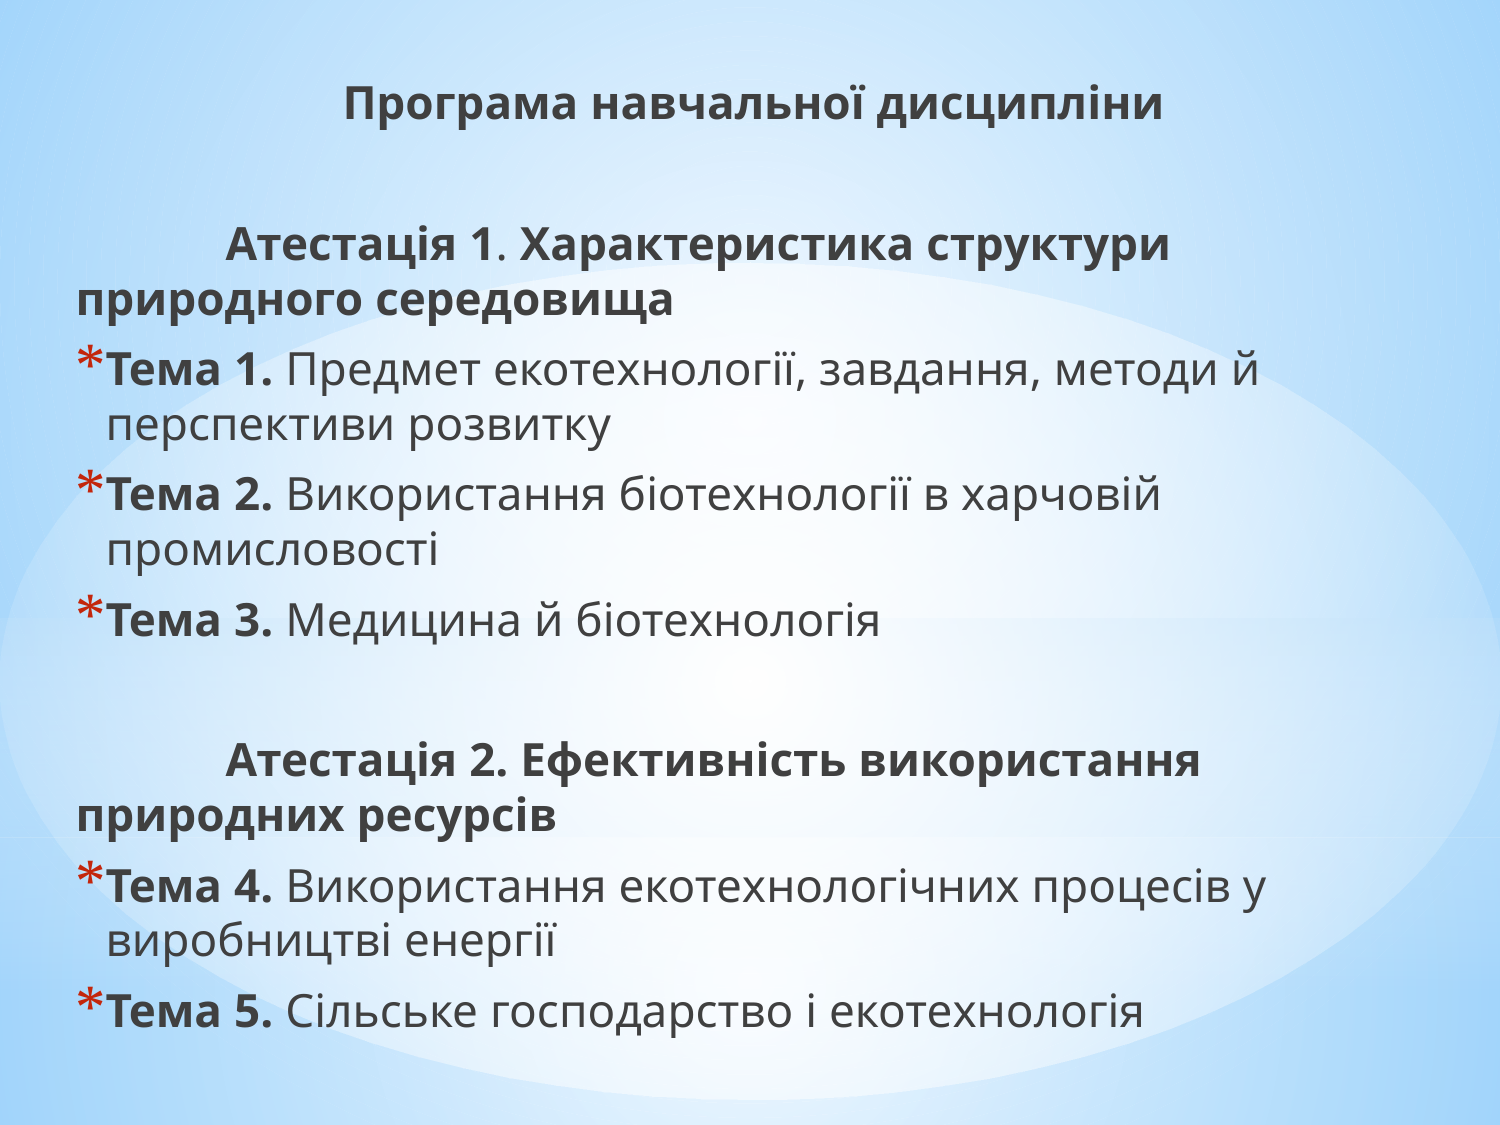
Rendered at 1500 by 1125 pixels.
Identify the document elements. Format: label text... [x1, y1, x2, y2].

list Програма навчальної дисципліни Атестація 1. Характеристика структури природного середовища Тема 1. Предмет екотехнології, завдання, методи й перспективи розвитку Тема 2. Використання біотехнології в харчовій промисловості Тема 3. Медицина й біотехнологія Атестація 2. Ефективність використання природних ресурсів Тема 4. Використання екотехнологічних процесів у виробництві енергії Тема 5. Сільське господарство і екотехнологія [52, 66, 1448, 1071]
